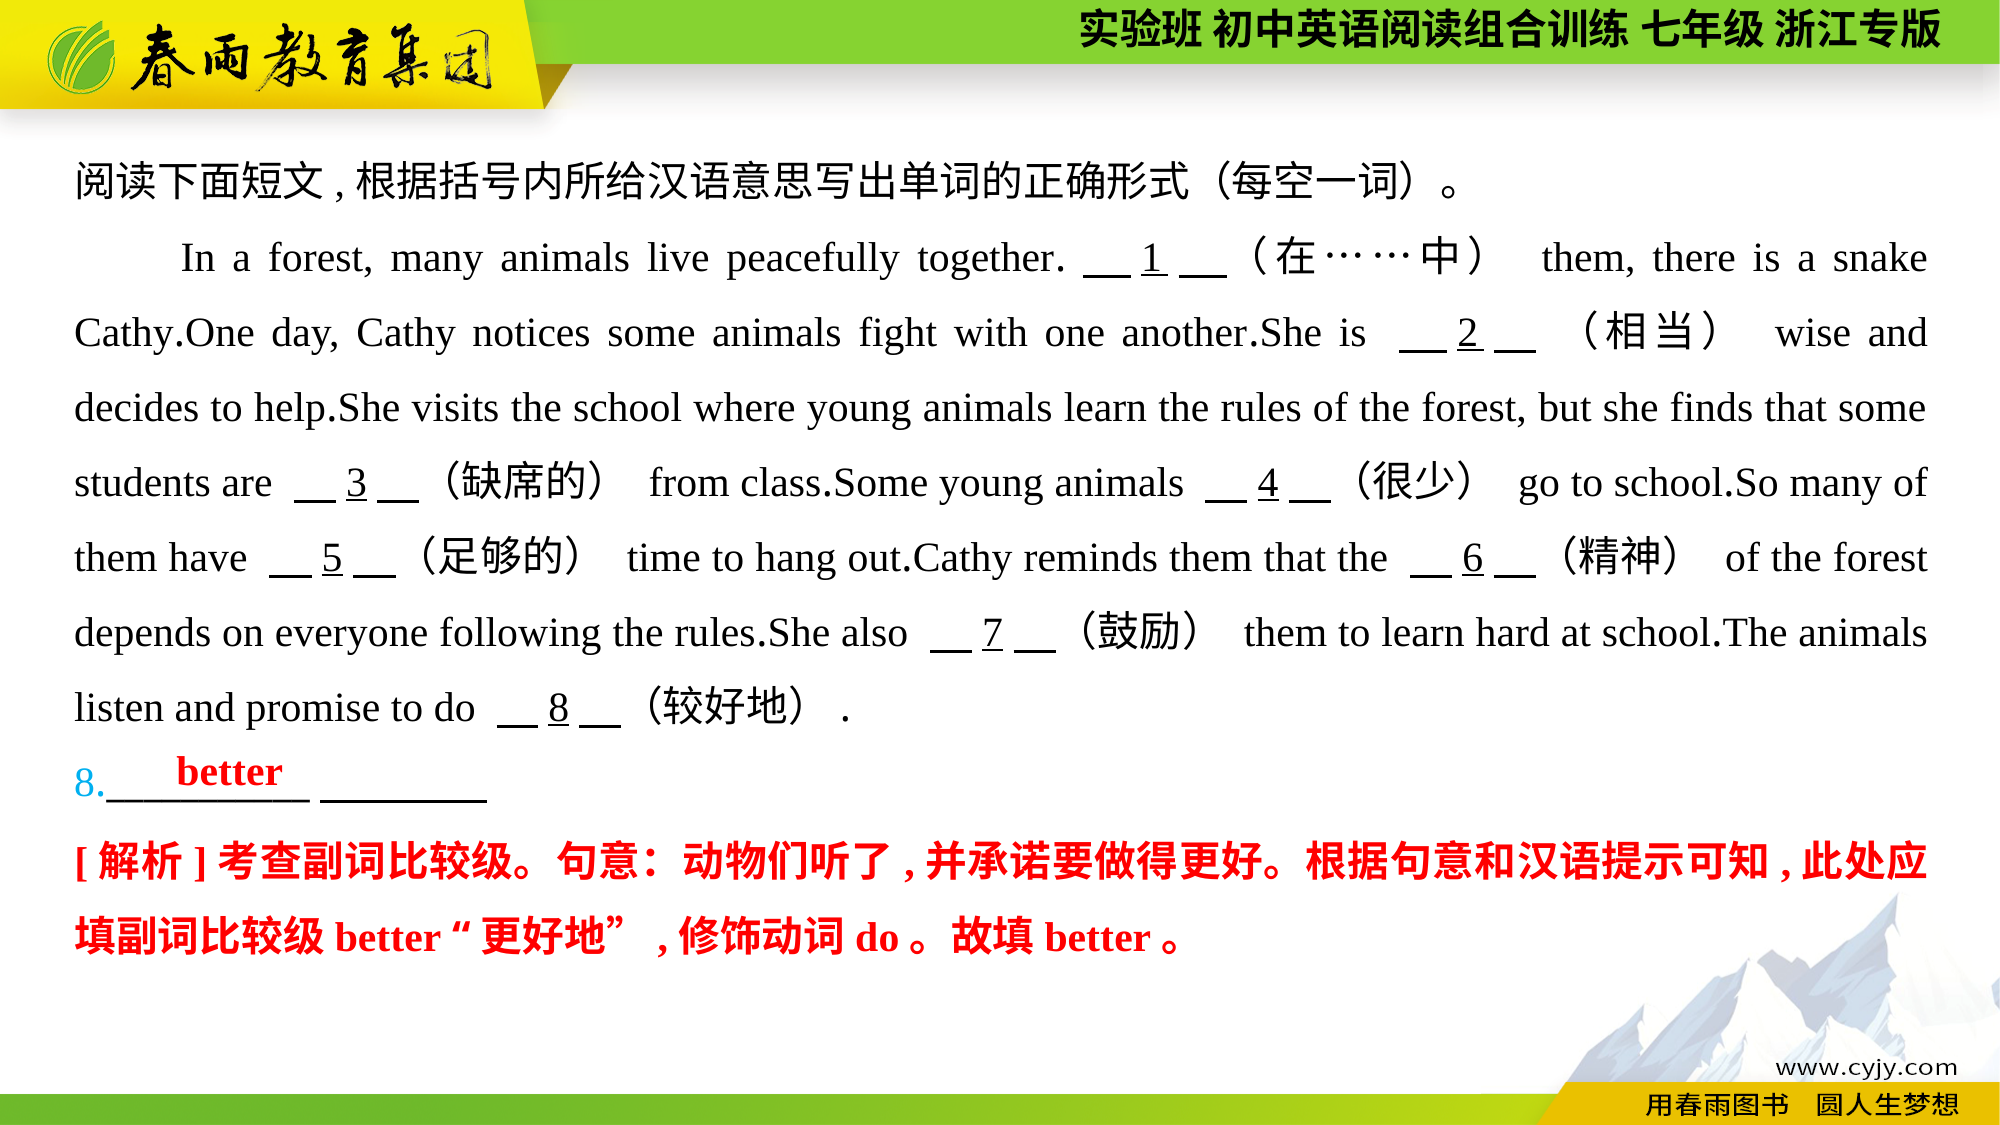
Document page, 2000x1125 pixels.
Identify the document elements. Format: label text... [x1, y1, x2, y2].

list 阅读下面短文,根据括号内所给汉语意思写出单词的正确形式（每空一词）。 In a forest, many animals live peacefully together. 1 （在……中） them, there is a snake Cathy.One day, Cathy notices some animals fight with one another.She is 2 （相当） wise and decides to help.She visits the school where young animals learn the rules of the forest, but she finds that some students are 3 （缺席的） from class.Some young animals 4 （很少） go to school.So many of them have 5 （足够的） time to hang out.Cathy reminds them that the 6 （精神） of the forest depends on everyone following the rules.She also 7 （鼓励） them to learn hard at school.The animals listen and promise to do 8 （较好地）. 8.___________ [59, 122, 1944, 820]
text_box [解析]考查副词比较级。句意：动物们听了,并承诺要做得更好。根据句意和汉语提示可知,此处应填副词比较级better “更好地”,修饰动词do。故填better。 [59, 802, 1943, 967]
text_box better [161, 736, 299, 802]
picture [0, 0, 2000, 1125]
